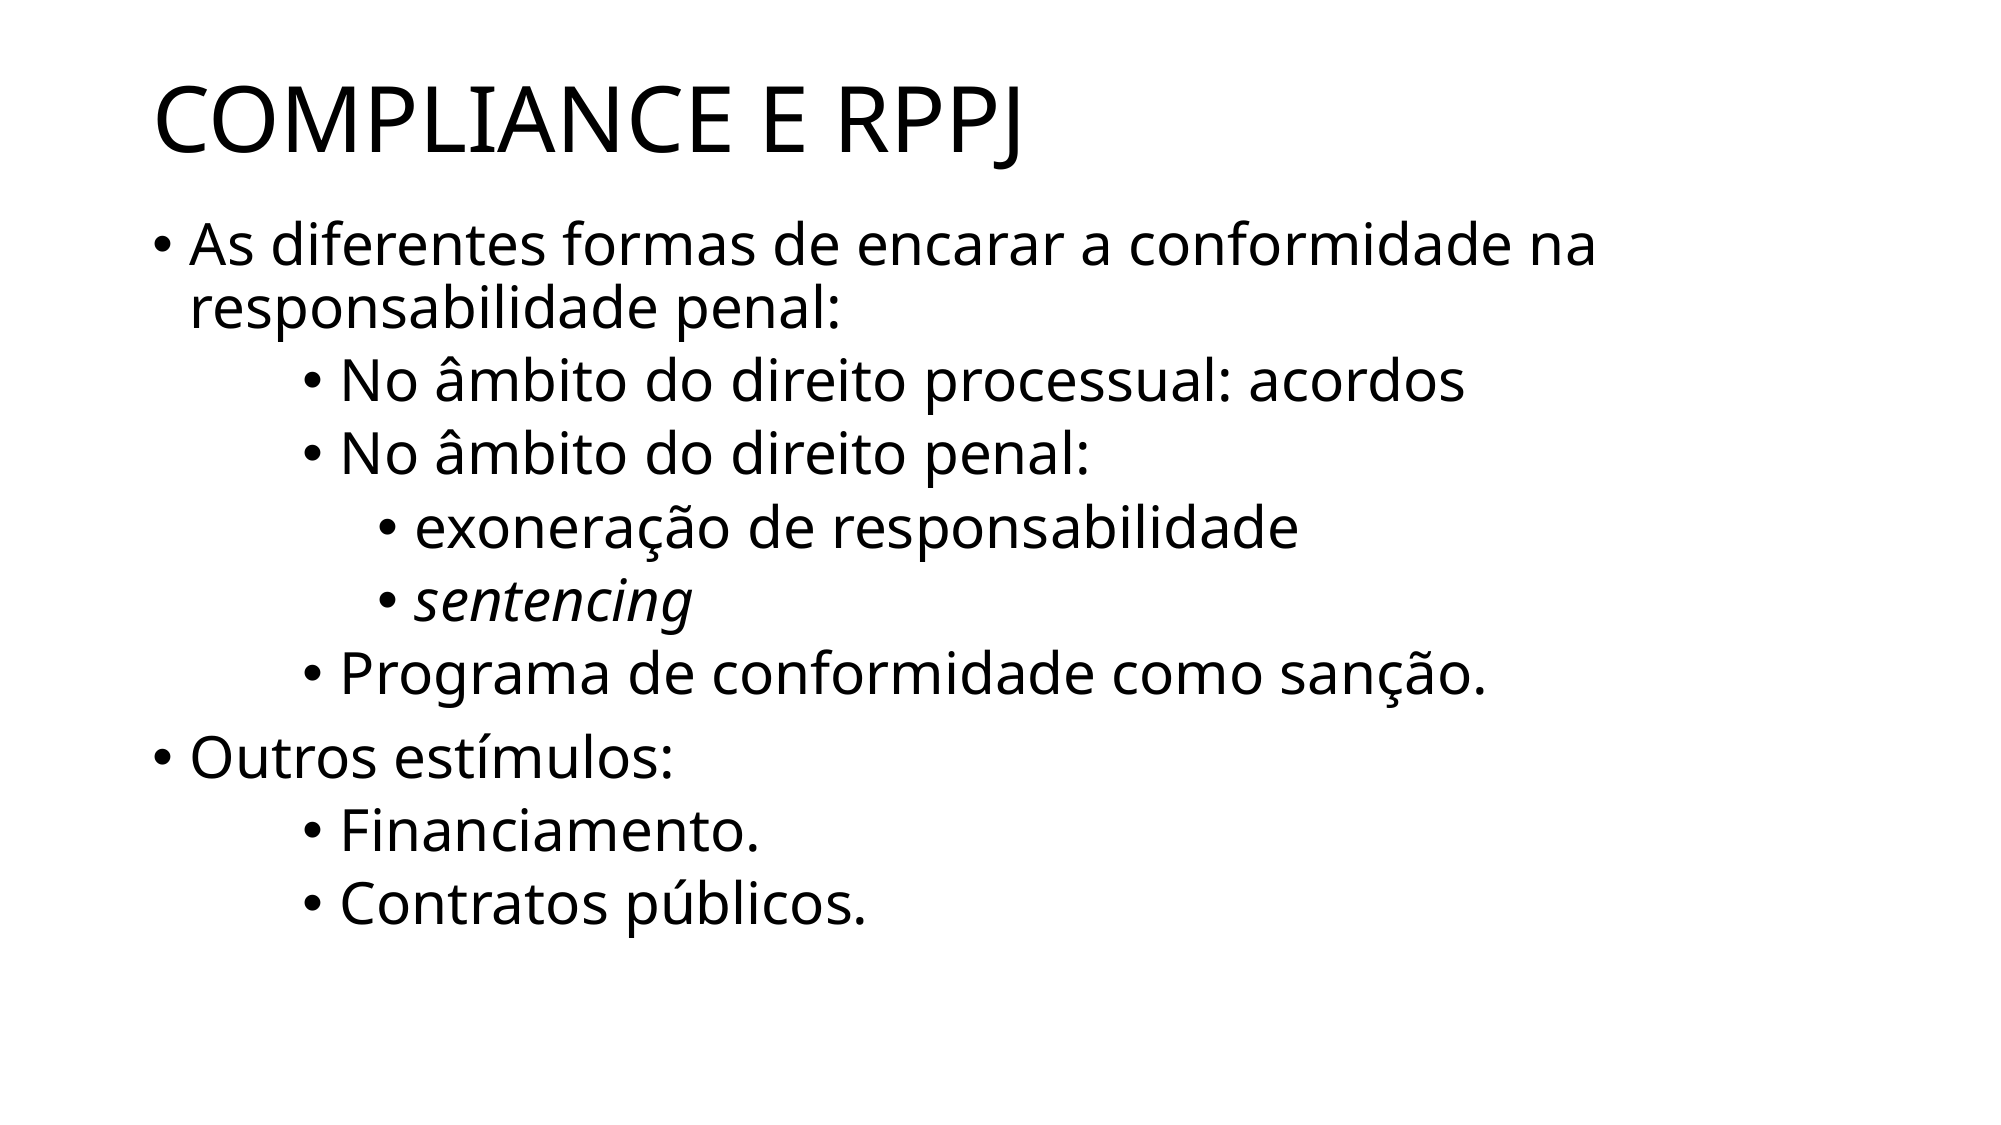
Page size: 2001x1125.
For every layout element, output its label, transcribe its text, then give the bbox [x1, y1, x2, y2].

title COMPLIANCE E RPPJ [137, 59, 1863, 186]
list As diferentes formas de encarar a conformidade na responsabilidade penal: No âmbito do direito processual: acordos No âmbito do direito penal: exoneração de responsabilidade sentencing Programa de conformidade como sanção. Outros estímulos: Financiamento. Contratos públicos. [137, 208, 1863, 1014]
